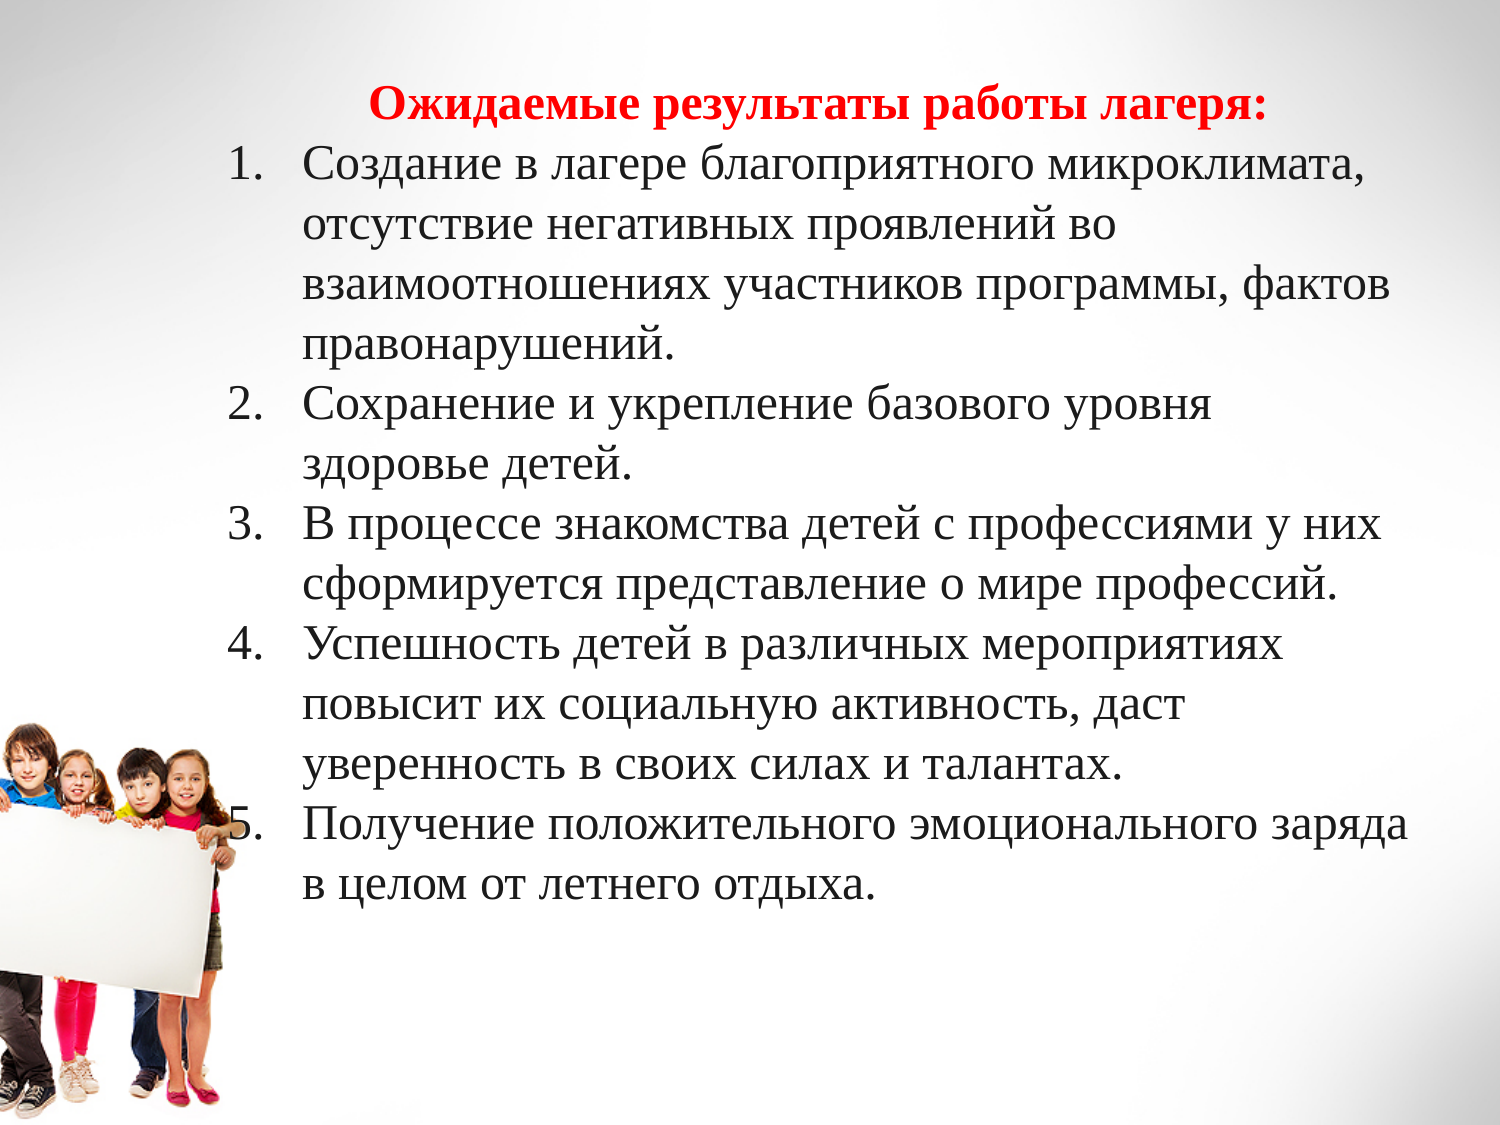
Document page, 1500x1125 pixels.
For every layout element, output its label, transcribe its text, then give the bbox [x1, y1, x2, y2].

text_box Ожидаемые результаты работы лагеря: Создание в лагере благоприятного микроклимата, отсутствие негативных проявлений во взаимоотношениях участников программы, фактов правонарушений. Сохранение и укрепление базового уровня здоровье детей. В процессе знакомства детей с профессиями у них сформируется представление о мире профессий. Успешность детей в различных мероприятиях повысит их социальную активность, даст уверенность в своих силах и талантах. Получение положительного эмоционального заряда в целом от летнего отдыха. [212, 62, 1425, 918]
picture [0, 0, 1500, 1125]
